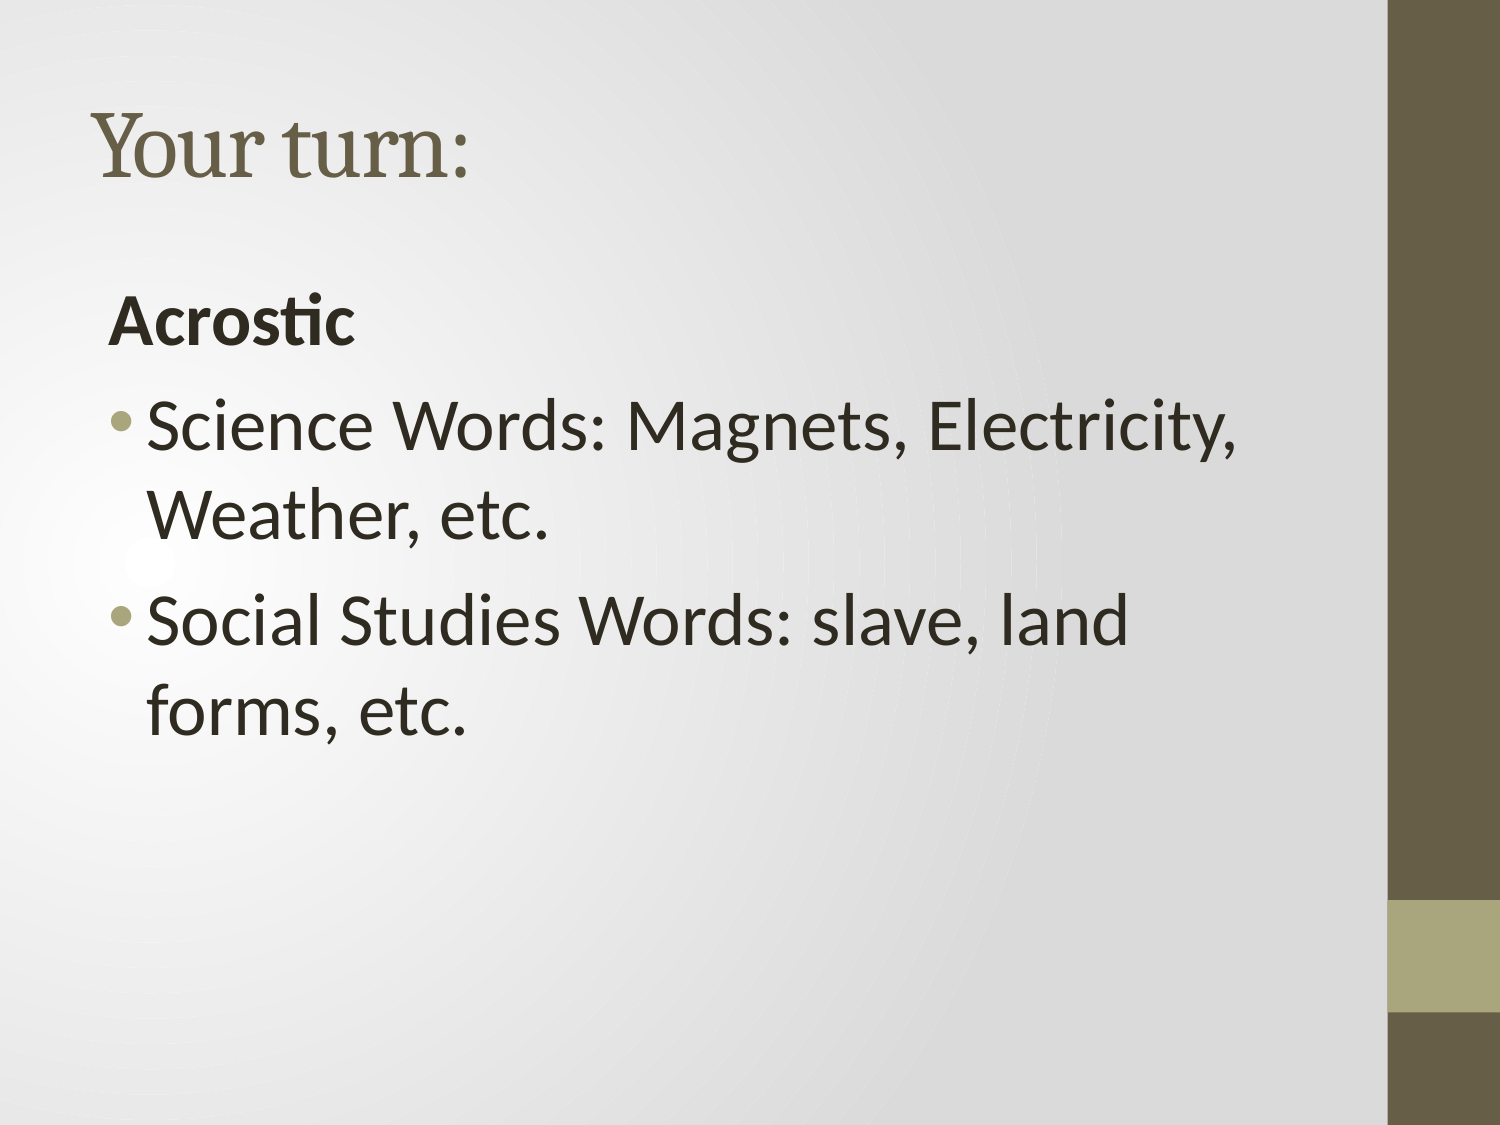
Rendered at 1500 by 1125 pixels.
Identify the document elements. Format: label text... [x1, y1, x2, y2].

title Your turn: [75, 45, 1325, 233]
list Acrostic Science Words: Magnets, Electricity, Weather, etc. Social Studies Words: slave, land forms, etc. [75, 262, 1325, 1050]
